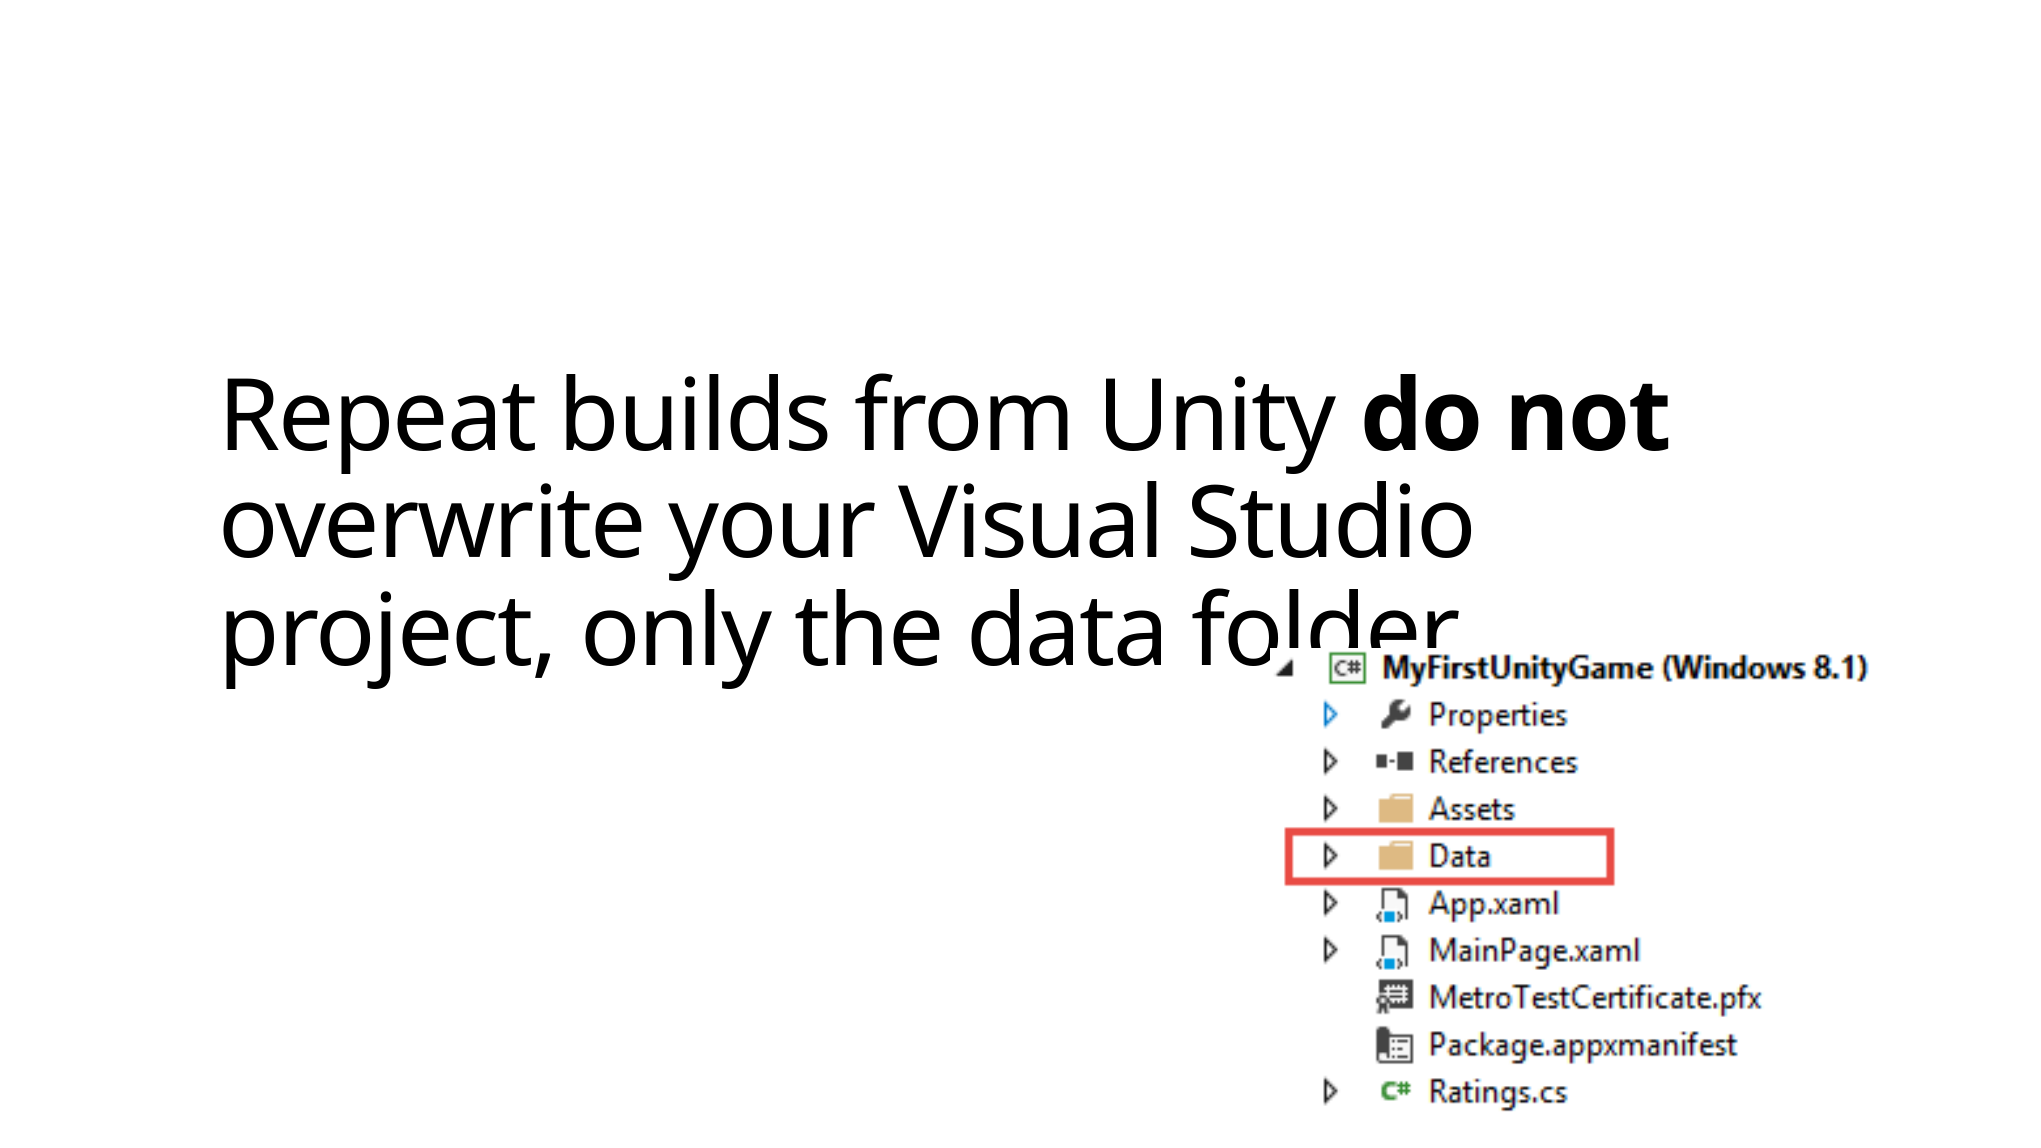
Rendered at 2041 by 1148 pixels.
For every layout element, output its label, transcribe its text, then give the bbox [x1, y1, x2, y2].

title Repeat builds from Unity do not overwrite your Visual Studio project, only the data folder [195, 348, 1846, 649]
picture [1269, 648, 1908, 1141]
